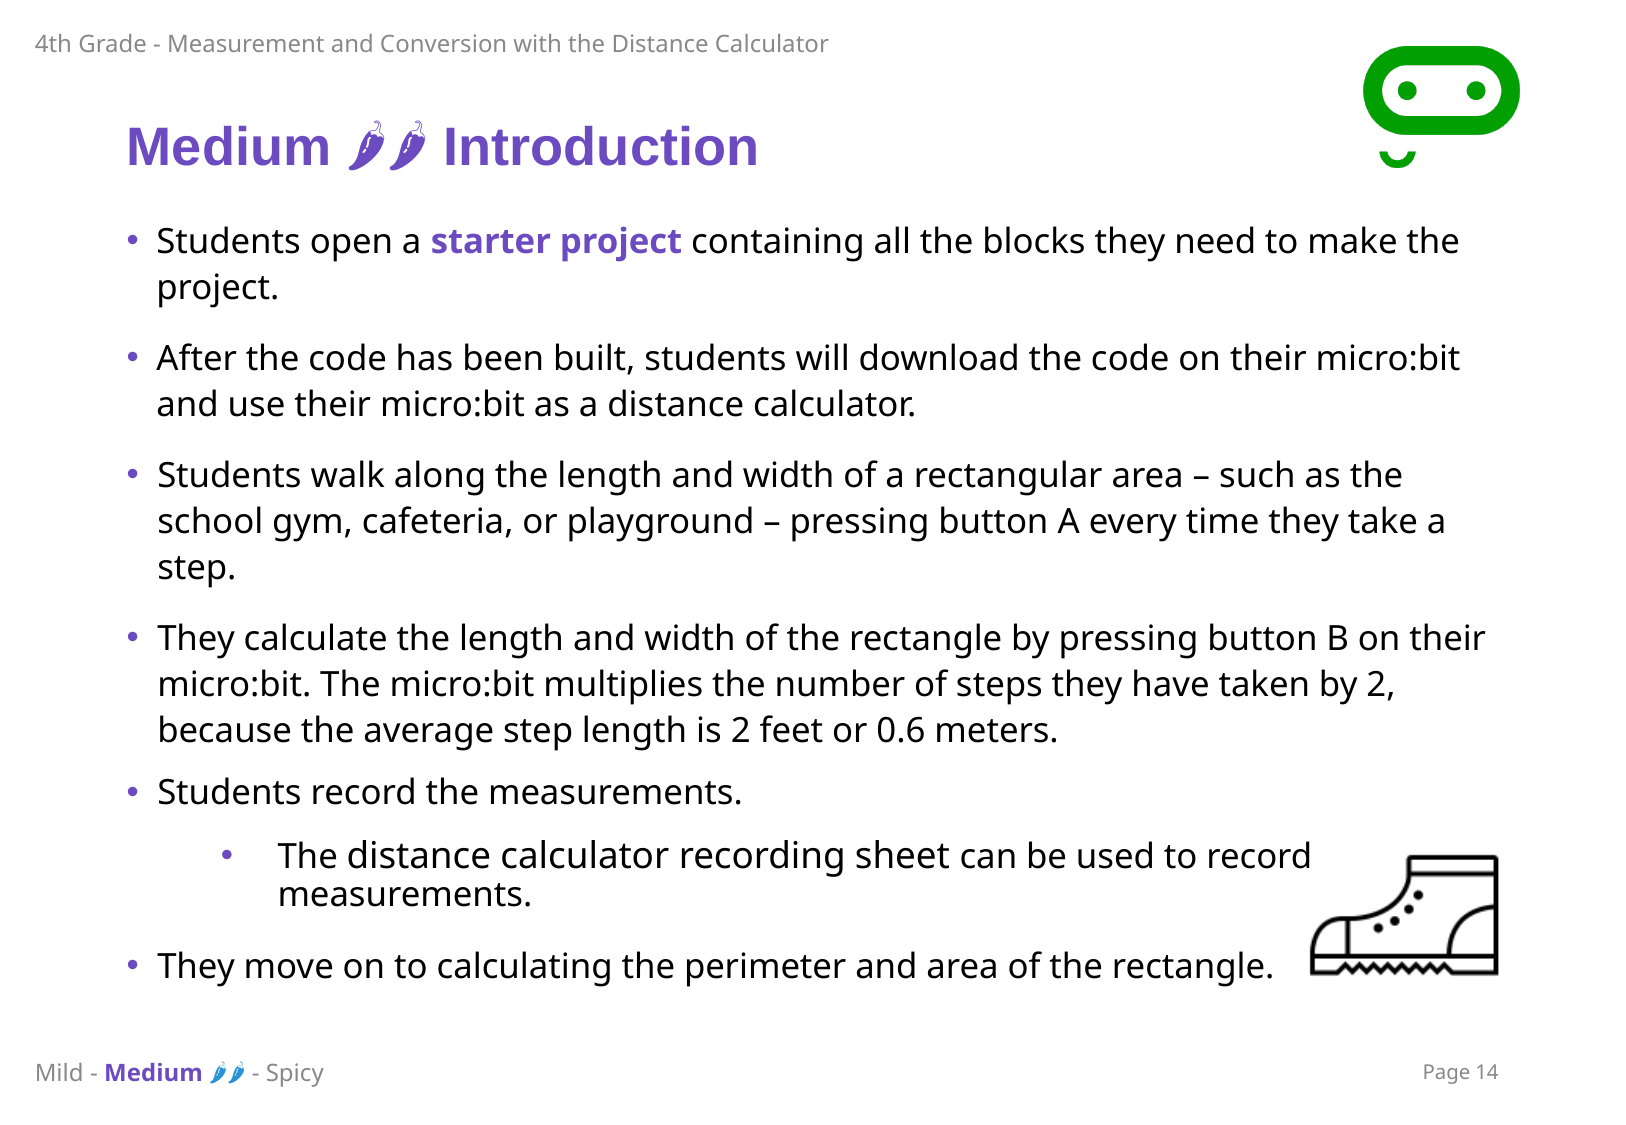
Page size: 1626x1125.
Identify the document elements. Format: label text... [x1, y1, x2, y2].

picture [1362, 46, 1521, 168]
list Students open a starter project containing all the blocks they need to make the project. After the code has been built, students will download the code on their micro:bit and use their micro:bit as a distance calculator. Students walk along the length and width of a rectangular area – such as the school gym, cafeteria, or playground – pressing button A every time they take a step. They calculate the length and width of the rectangle by pressing button B on their micro:bit. The micro:bit multiplies the number of steps they have taken by 2, because the average step length is 2 feet or 0.6 meters. Students record the measurements. The distance calculator recording sheet can be used to record measurements. They move on to calculating the perimeter and area of the rectangle. [111, 206, 1514, 1000]
text_box Mild - Medium 🌶️🌶️ - Spicy [19, 1042, 623, 1103]
picture [1289, 801, 1519, 1031]
title Medium 🌶️🌶️ Introduction [111, 74, 1514, 206]
slide_number Page 14 [1147, 1042, 1514, 1103]
